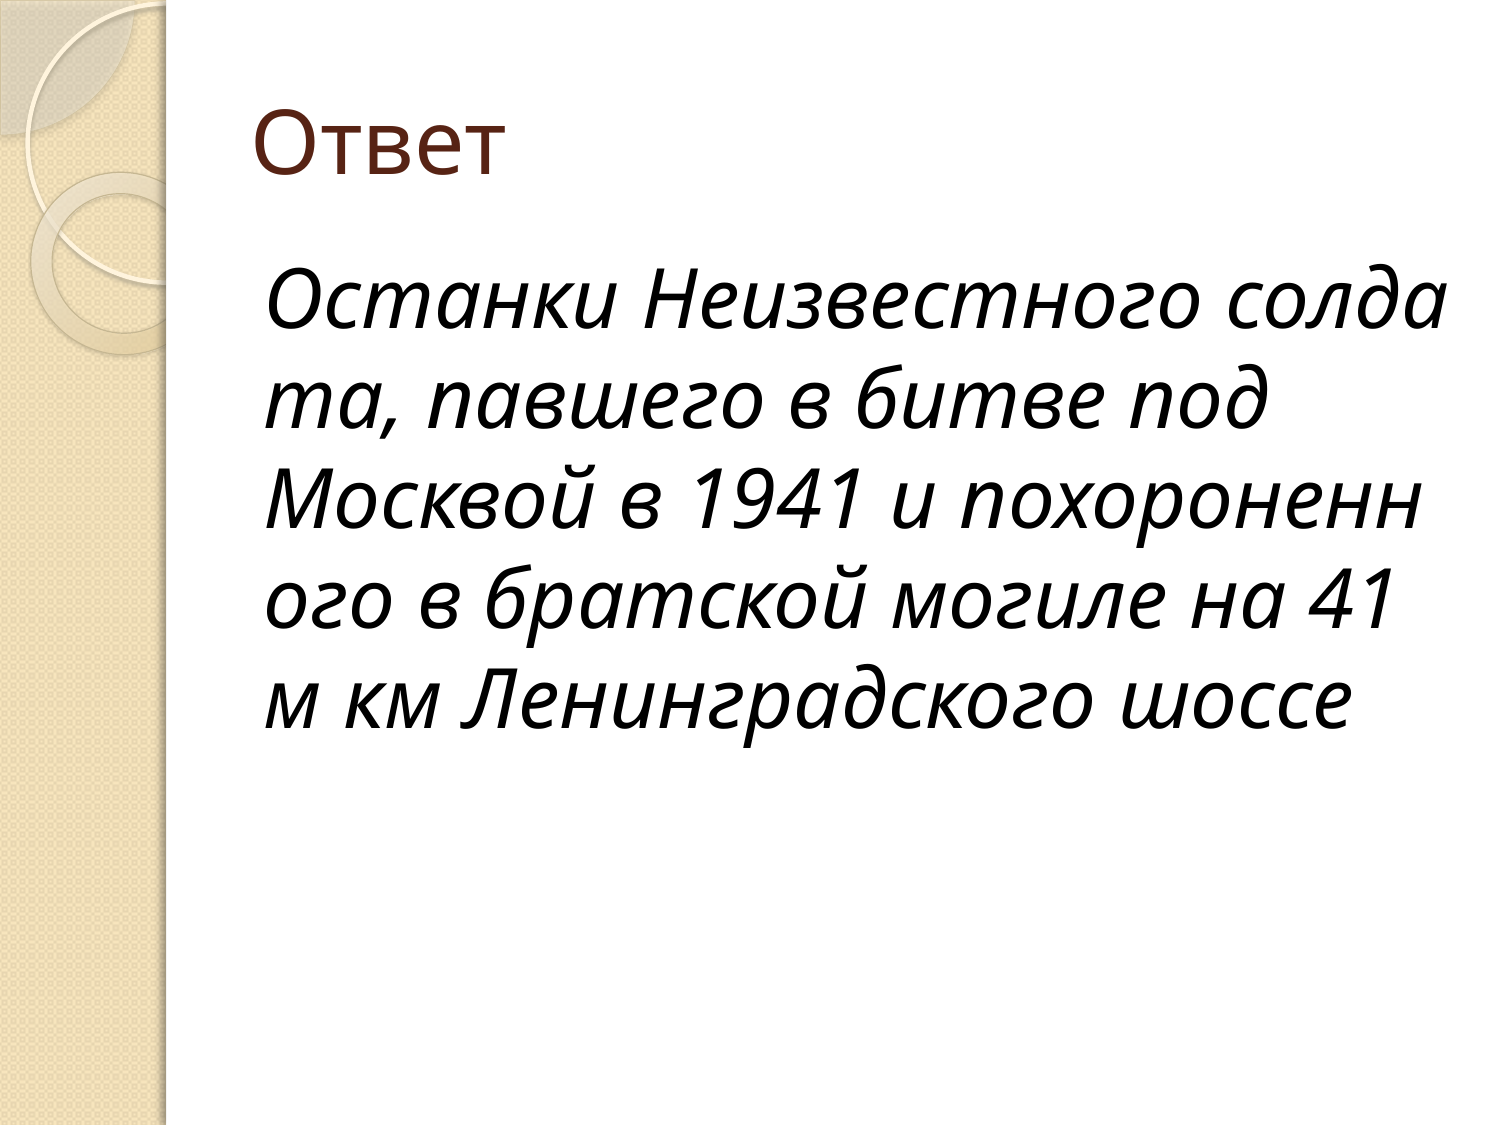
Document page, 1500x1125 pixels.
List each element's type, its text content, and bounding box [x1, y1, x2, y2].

title Ответ [235, 45, 1466, 233]
list Останки Неизвестного солдата, павшего в битве под Москвой в 1941 и похороненного в братской могиле на 41м км Ленинградского шоссе [235, 237, 1466, 1025]
